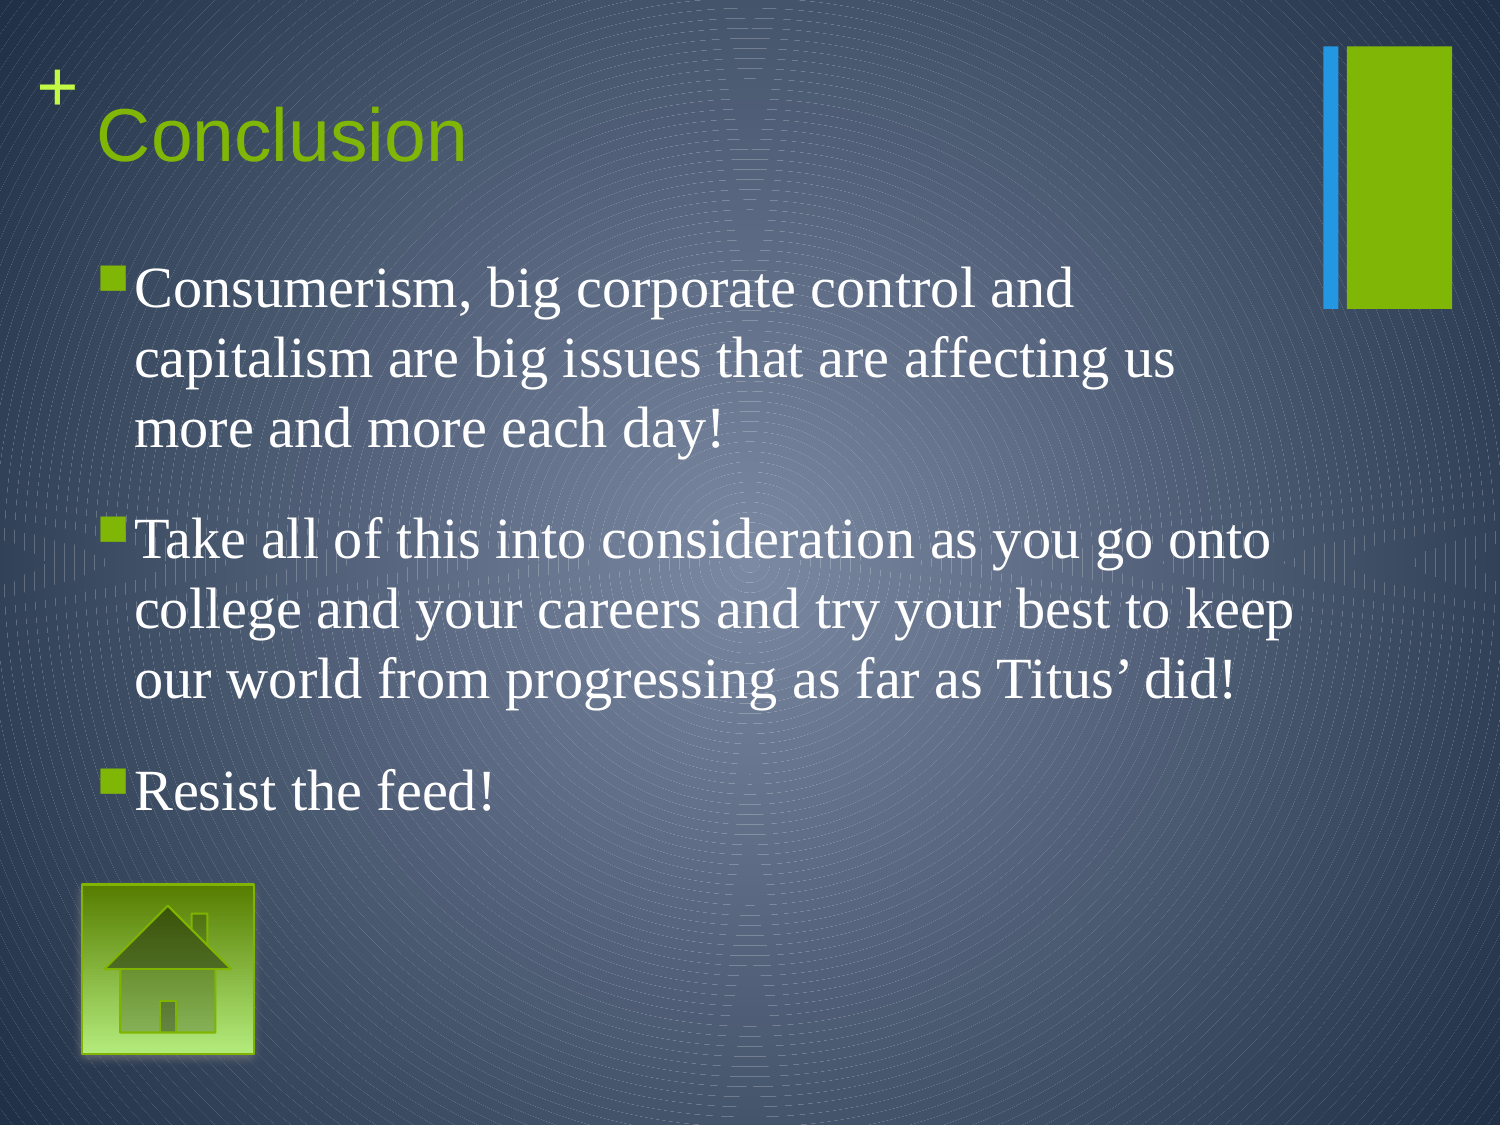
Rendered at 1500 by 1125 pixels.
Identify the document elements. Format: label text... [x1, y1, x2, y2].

list Consumerism, big corporate control and capitalism are big issues that are affecting us more and more each day! Take all of this into consideration as you go onto college and your careers and try your best to keep our world from progressing as far as Titus’ did! Resist the feed! [81, 241, 1322, 922]
title Conclusion [81, 79, 1322, 241]
